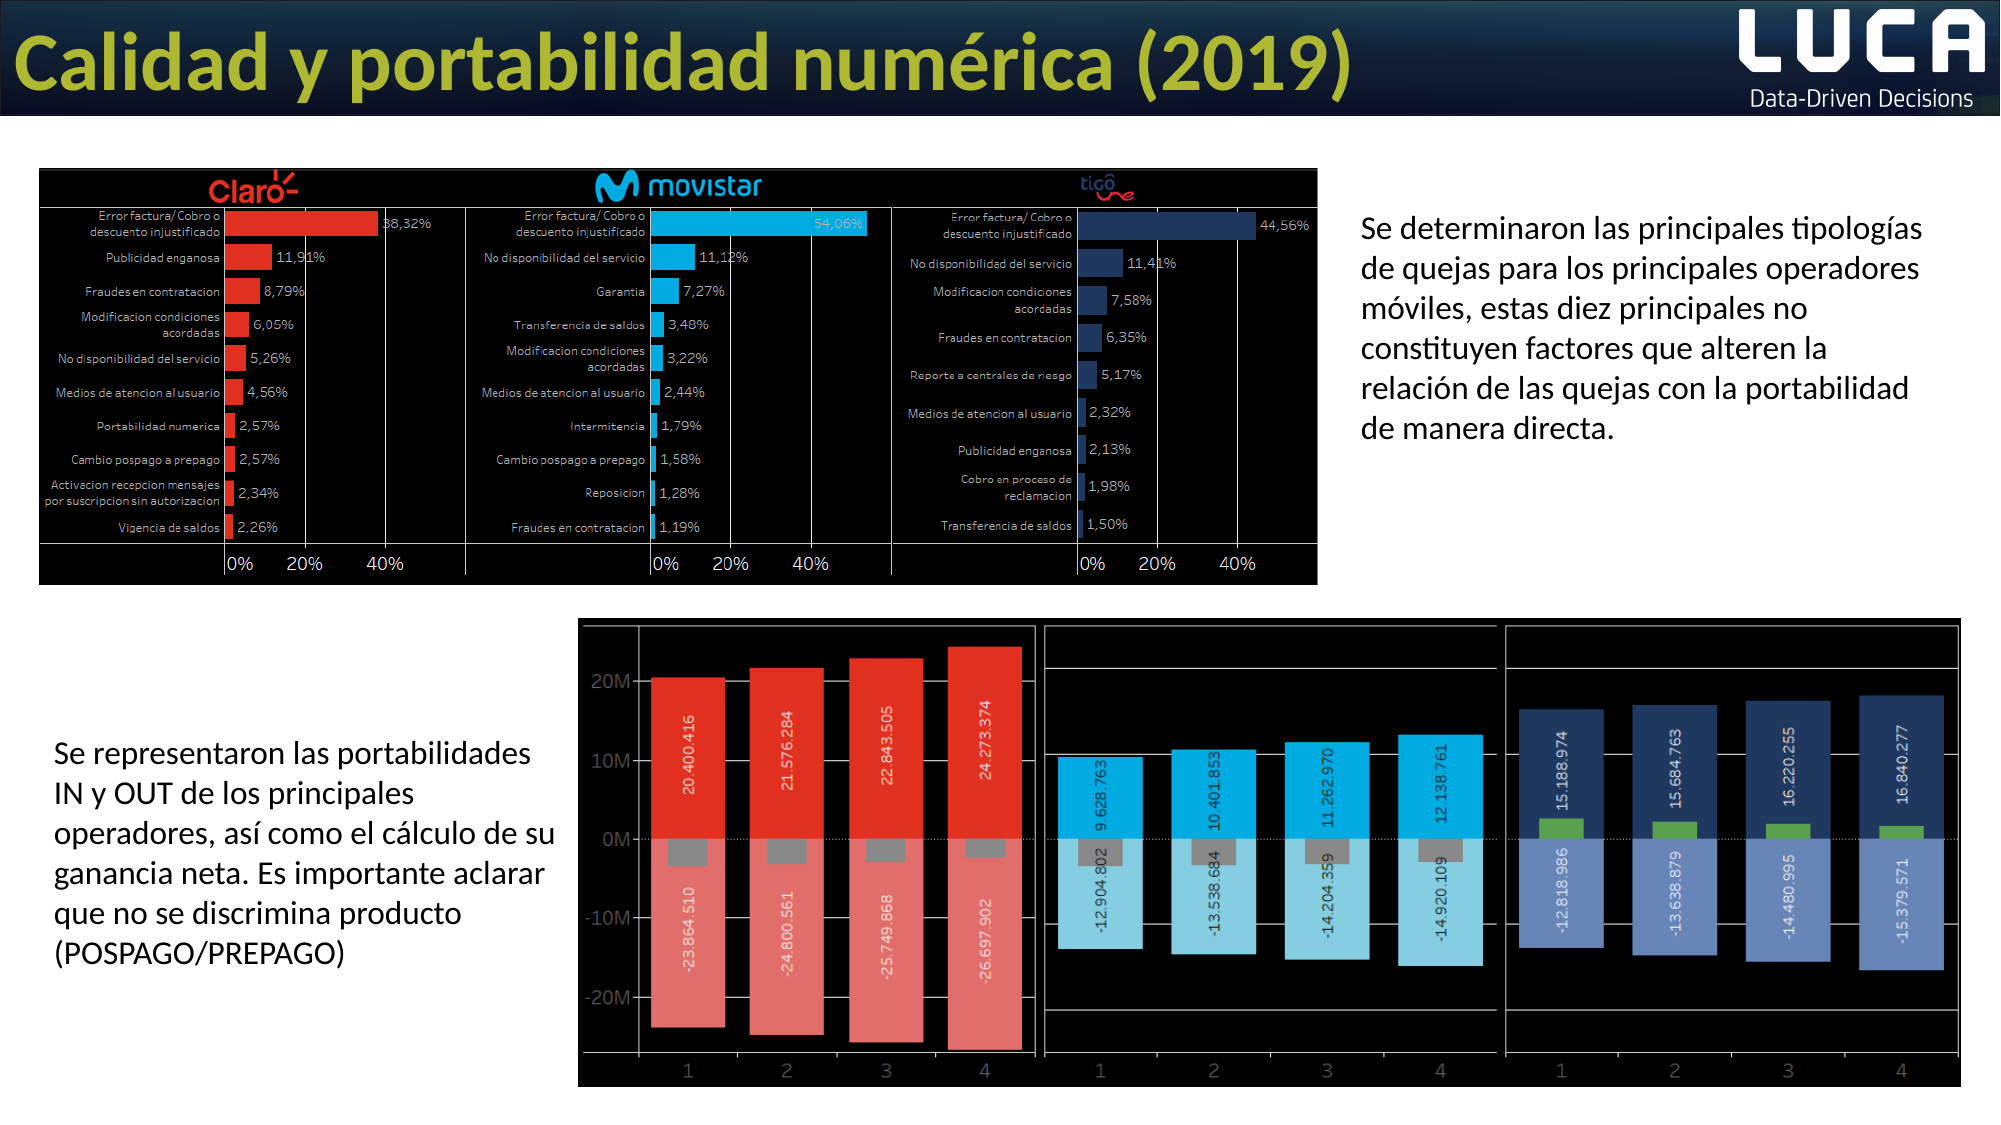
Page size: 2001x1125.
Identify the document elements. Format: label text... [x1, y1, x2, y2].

picture [578, 618, 1961, 1088]
picture [39, 168, 1318, 585]
picture [0, 0, 2000, 117]
text_box Se determinaron las principales tipologías de quejas para los principales operadores móviles, estas diez principales no constituyen factores que alteren la relación de las quejas con la portabilidad de manera directa. [1345, 198, 1942, 454]
text_box Se representaron las portabilidades IN y OUT de los principales operadores, así como el cálculo de su ganancia neta. Es importante aclarar que no se discrimina producto (POSPAGO/PREPAGO) [39, 724, 574, 979]
